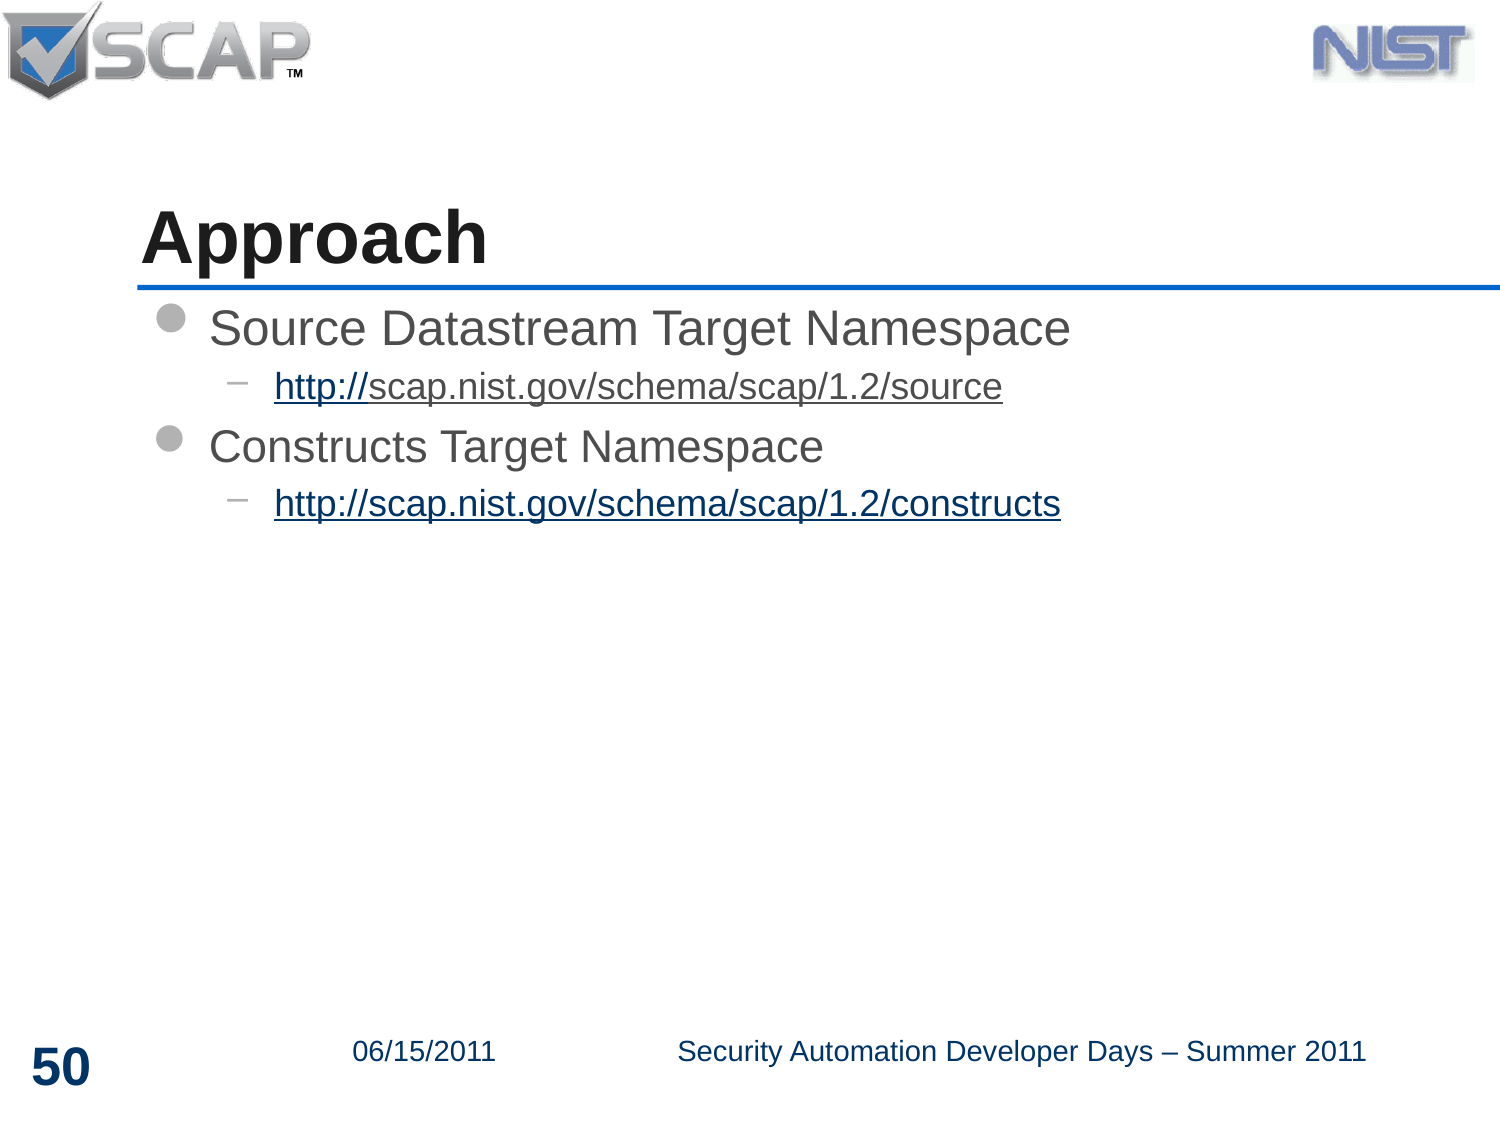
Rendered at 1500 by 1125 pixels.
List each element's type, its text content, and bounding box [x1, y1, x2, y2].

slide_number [337, 1026, 662, 1103]
picture [0, 0, 313, 103]
title Approach [124, 99, 1426, 288]
footer Security Automation Developer Days – Summer 2011 [662, 1025, 1426, 1103]
slide_number 50 [13, 1023, 111, 1105]
picture [1312, 24, 1475, 83]
list Source Datastream Target Namespace http://scap.nist.gov/schema/scap/1.2/source Constructs Target Namespace http://scap.nist.gov/schema/scap/1.2/constructs [137, 287, 1400, 1026]
